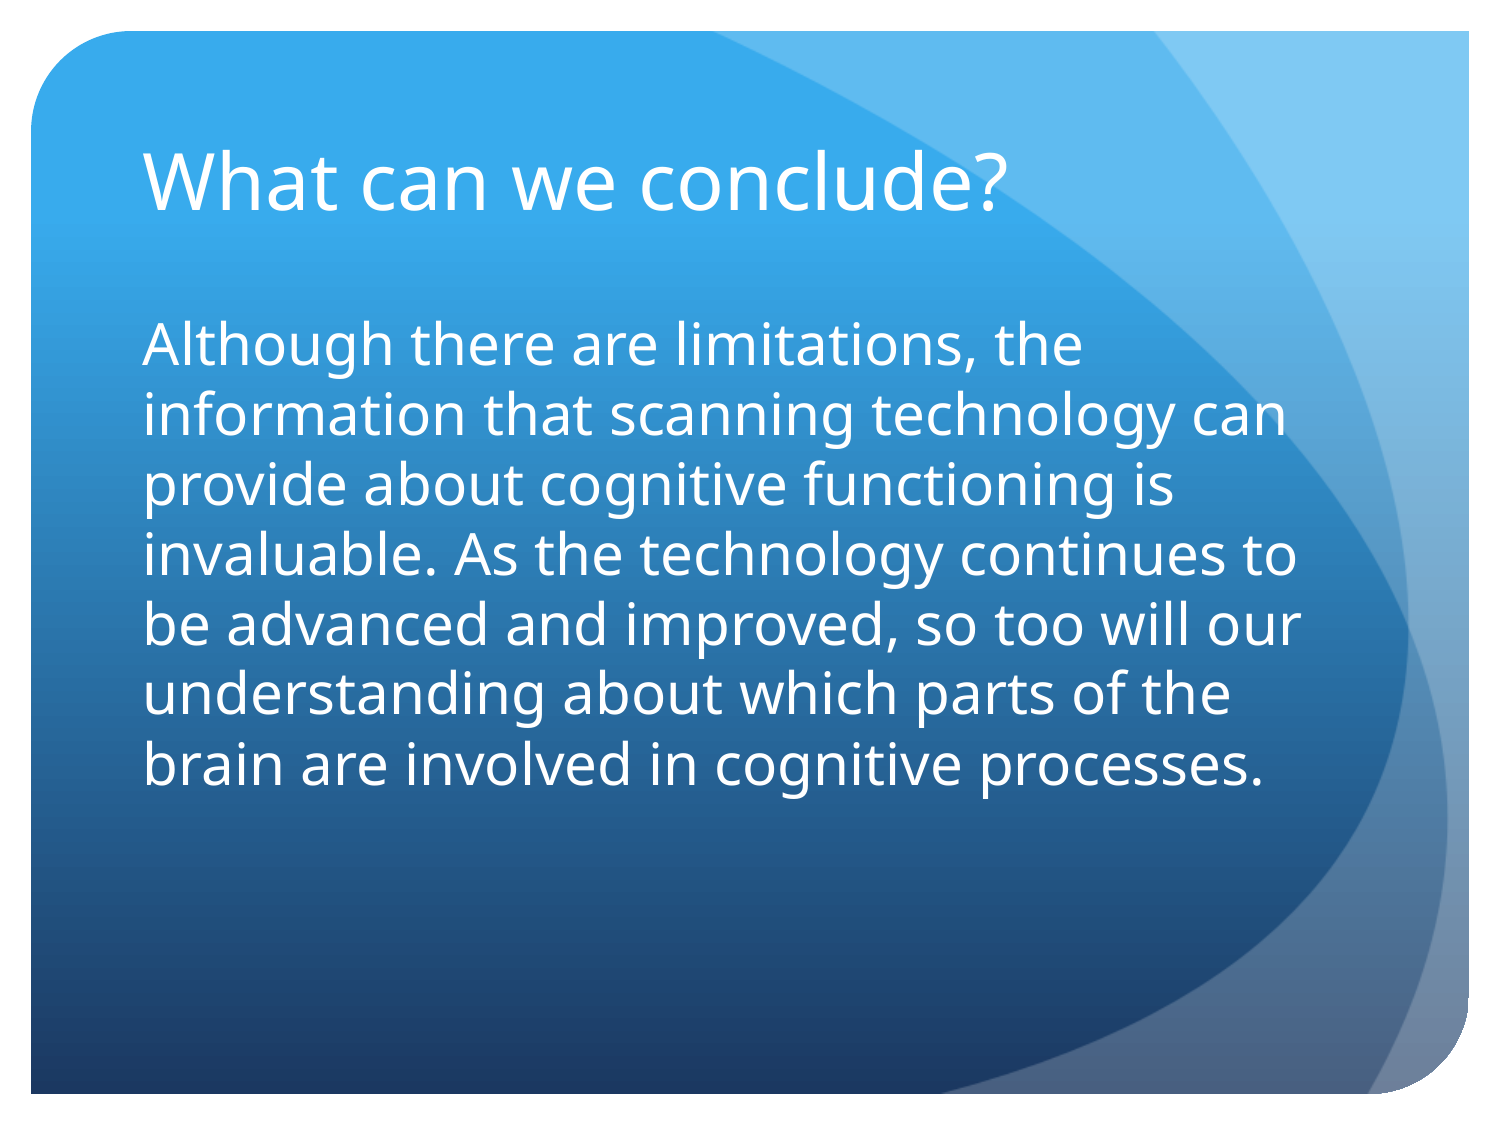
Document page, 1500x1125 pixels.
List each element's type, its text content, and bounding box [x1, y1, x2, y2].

list Although there are limitations, the information that scanning technology can provide about cognitive functioning is invaluable. As the technology continues to be advanced and improved, so too will our understanding about which parts of the brain are involved in cognitive processes. [127, 299, 1372, 991]
title What can we conclude? [127, 62, 1372, 234]
picture [24, 30, 1473, 1094]
